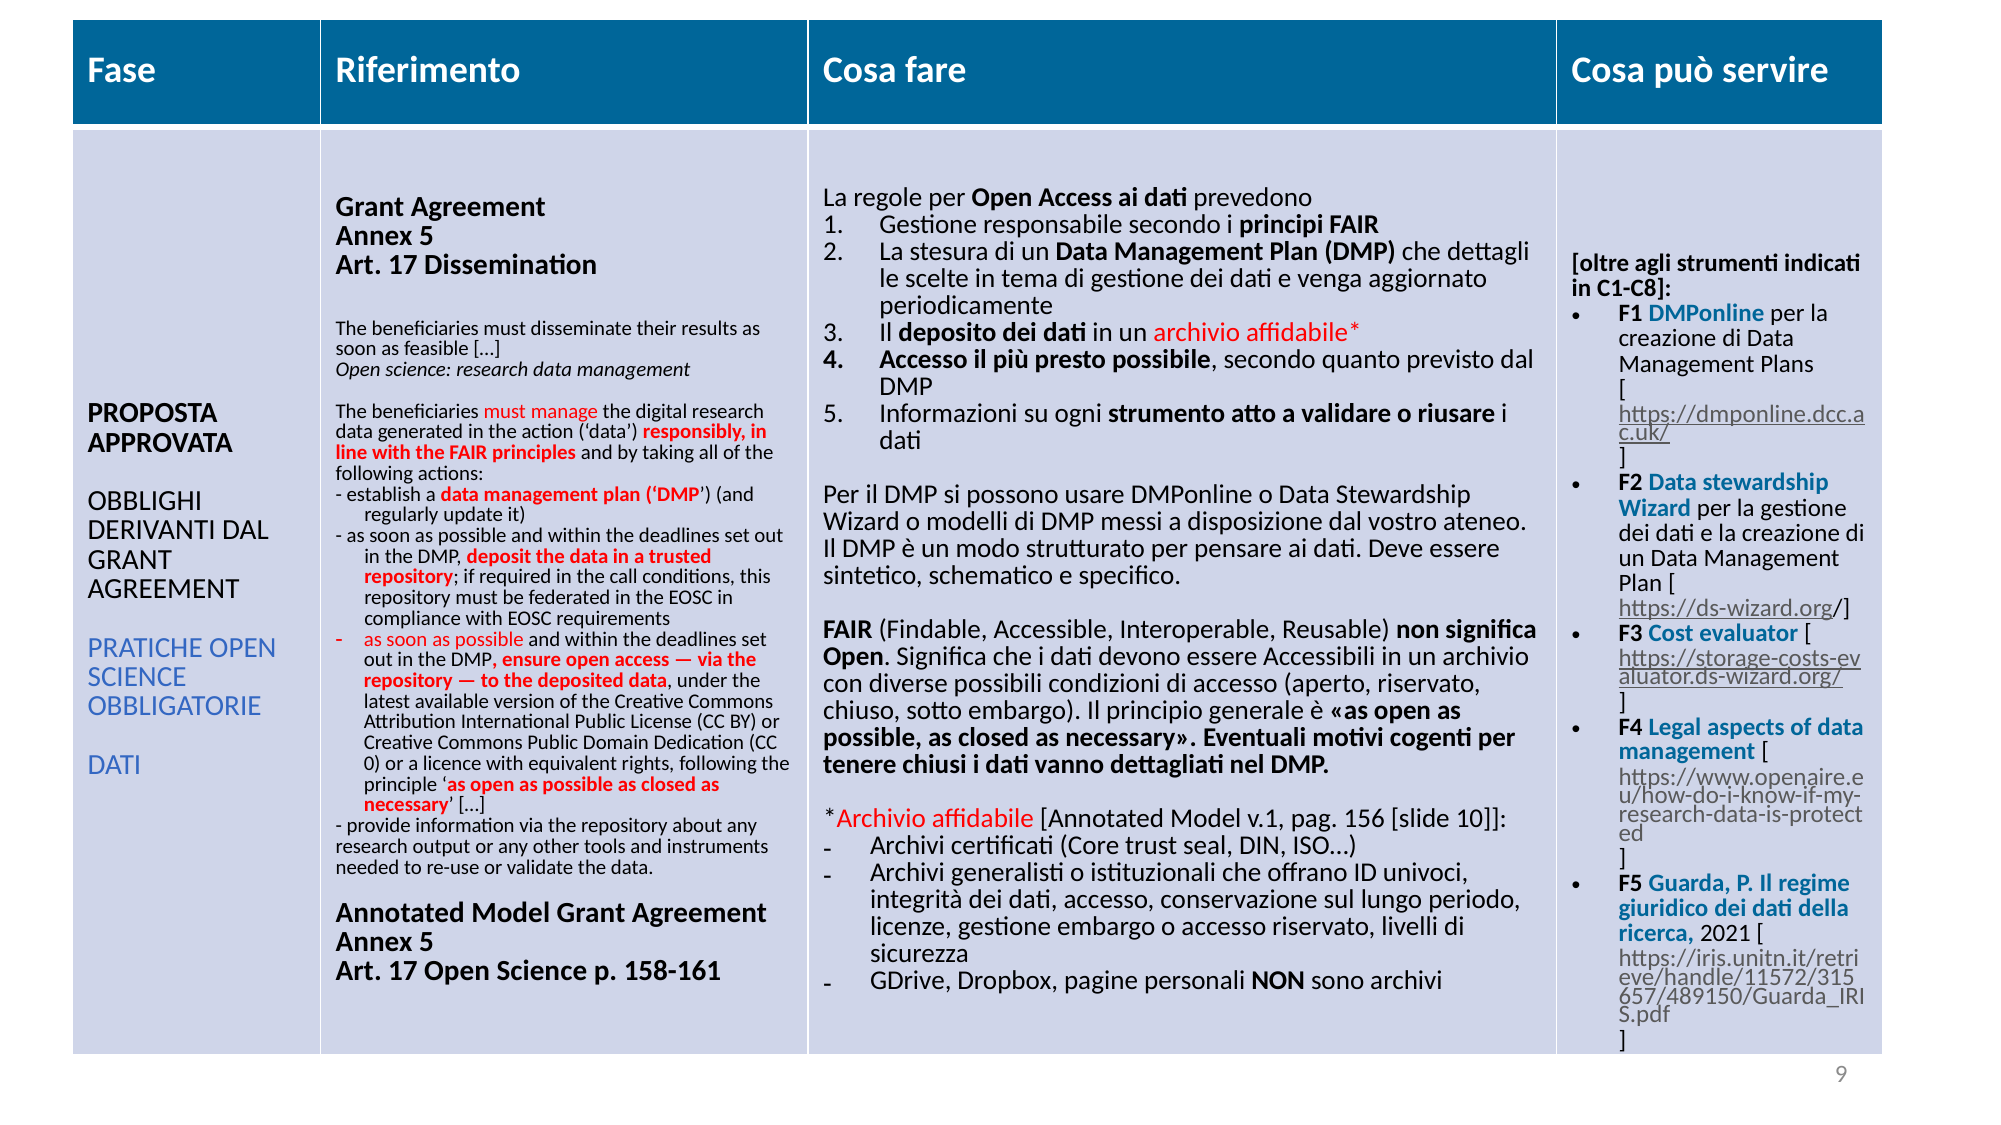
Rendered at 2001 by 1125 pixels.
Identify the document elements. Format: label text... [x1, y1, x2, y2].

table_cell PROPOSTA APPROVATA OBBLIGHI DERIVANTI DAL GRANT AGREEMENT PRATICHE OPEN SCIENCE OBBLIGATORIE DATI [73, 130, 320, 1054]
table_cell [oltre agli strumenti indicati in C1-C8]: F1 DMPonline per la creazione di Data Management Plans [https://dmponline.dcc.ac.uk/] F2 Data stewardship Wizard per la gestione dei dati e la creazione di un Data Management Plan [https://ds-wizard.org/] F3 Cost evaluator [https://storage-costs-evaluator.ds-wizard.org/] F4 Legal aspects of data management [https://www.openaire.eu/how-do-i-know-if-my-research-data-is-protected] F5 Guarda, P. Il regime giuridico dei dati della ricerca, 2021 [https://iris.unitn.it/retrieve/handle/11572/315657/489150/Guarda_IRIS.pdf] [1557, 130, 1882, 1054]
table_header Riferimento [321, 20, 807, 124]
table_cell Grant Agreement Annex 5 Art. 17 Dissemination The beneficiaries must disseminate their results as soon as feasible […] Open science: research data management The beneficiaries must manage the digital research data generated in the action (‘data’) responsibly, in line with the FAIR principles and by taking all of the following actions: - establish a data management plan (‘DMP’) (and regularly update it) - as soon as possible and within the deadlines set out in the DMP, deposit the data in a trusted repository; if required in the call conditions, this repository must be federated in the EOSC in compliance with EOSC requirements as soon as possible and within the deadlines set out in the DMP, ensure open access — via the repository — to the deposited data, under the latest available version of the Creative Commons Attribution International Public License (CC BY) or Creative Commons Public Domain Dedication (CC 0) or a licence with equivalent rights, following the principle ‘as open as possible as closed as necessary’ […] - provide information via the repository about any research output or any other tools and instruments needed to re-use or validate the data. Annotated Model Grant Agreement Annex 5 Art. 17 Open Science p. 158-161 [321, 130, 807, 1054]
table_header Fase [73, 20, 320, 124]
table_header Cosa fare [809, 20, 1556, 124]
slide_number 9 [1412, 1042, 1863, 1103]
table_cell La regole per Open Access ai dati prevedono Gestione responsabile secondo i principi FAIR La stesura di un Data Management Plan (DMP) che dettagli le scelte in tema di gestione dei dati e venga aggiornato periodicamente Il deposito dei dati in un archivio affidabile* Accesso il più presto possibile, secondo quanto previsto dal DMP Informazioni su ogni strumento atto a validare o riusare i dati Per il DMP si possono usare DMPonline o Data Stewardship Wizard o modelli di DMP messi a disposizione dal vostro ateneo. Il DMP è un modo strutturato per pensare ai dati. Deve essere sintetico, schematico e specifico. FAIR (Findable, Accessible, Interoperable, Reusable) non significa Open. Significa che i dati devono essere Accessibili in un archivio con diverse possibili condizioni di accesso (aperto, riservato, chiuso, sotto embargo). Il principio generale è «as open as possible, as closed as necessary». Eventuali motivi cogenti per tenere chiusi i dati vanno dettagliati nel DMP. *Archivio affidabile [Annotated Model v.1, pag. 156 [slide 10]]: Archivi certificati (Core trust seal, DIN, ISO…) Archivi generalisti o istituzionali che offrano ID univoci, integrità dei dati, accesso, conservazione sul lungo periodo, licenze, gestione embargo o accesso riservato, livelli di sicurezza GDrive, Dropbox, pagine personali NON sono archivi [809, 130, 1556, 1054]
table_header Cosa può servire [1557, 20, 1882, 124]
